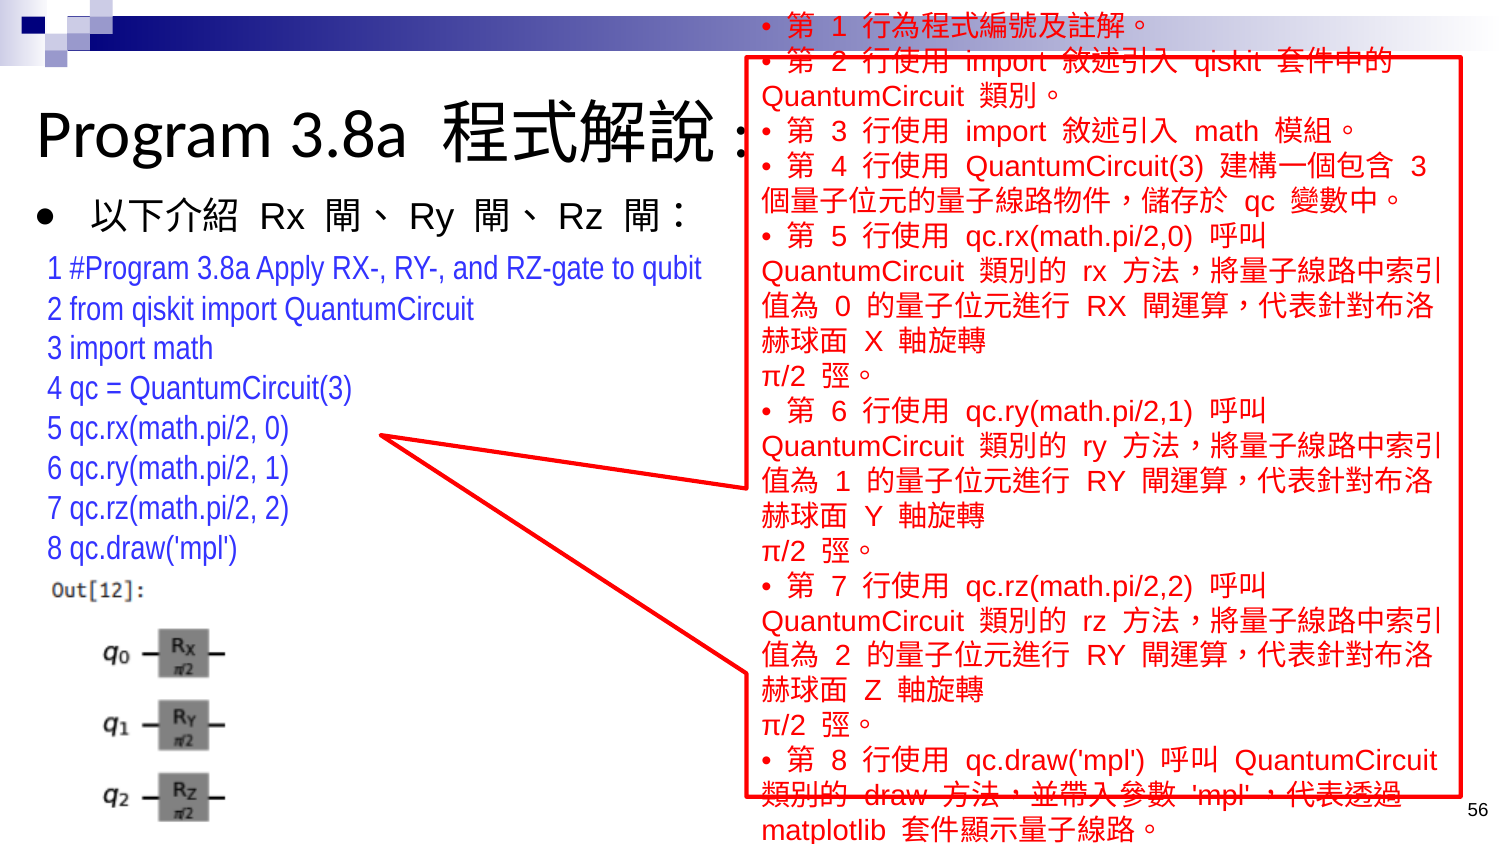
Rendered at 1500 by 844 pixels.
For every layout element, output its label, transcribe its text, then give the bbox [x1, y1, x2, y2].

text_box 以下介紹 Rx 閘、Ry 閘、Rz 閘： [0, 176, 744, 252]
text_box • 第 1 行為程式編號及註解。 • 第 2 行使用 import 敘述引入 qiskit 套件中的 QuantumCircuit 類別。 • 第 3 行使用 import 敘述引入 math 模組。 • 第 4 行使用 QuantumCircuit(3) 建構一個包含 3 個量子位元的量子線路物件，儲存於 qc 變數中。 • 第 5 行使用 qc.rx(math.pi/2,0) 呼叫 QuantumCircuit 類別的 rx 方法，將量子線路中索引值為 0 的量子位元進行 RX 閘運算，代表針對布洛赫球面 X 軸旋轉 π/2 弳。 • 第 6 行使用 qc.ry(math.pi/2,1) 呼叫 QuantumCircuit 類別的 ry 方法，將量子線路中索引值為 1 的量子位元進行 RY 閘運算，代表針對布洛赫球面 Y 軸旋轉 π/2 弳。 • 第 7 行使用 qc.rz(math.pi/2,2) 呼叫 QuantumCircuit 類別的 rz 方法，將量子線路中索引值為 2 的量子位元進行 RY 閘運算，代表針對布洛赫球面 Z 軸旋轉 π/2 弳。 • 第 8 行使用 qc.draw('mpl') 呼叫 QuantumCircuit 類別的 draw 方法，並帶入參數 'mpl'，代表透過 matplotlib 套件顯示量子線路。 [378, 55, 1463, 799]
picture [47, 574, 241, 844]
text_box 1 #Program 3.8a Apply RX-, RY-, and RZ-gate to qubit 2 from qiskit import QuantumCircuit 3 import math 4 qc = QuantumCircuit(3) 5 qc.rx(math.pi/2, 0) 6 qc.ry(math.pi/2, 1) 7 qc.rz(math.pi/2, 2) 8 qc.draw('mpl') [24, 239, 744, 574]
slide_number 56 [1149, 796, 1500, 827]
title Program 3.8a 程式解說: [25, 46, 1376, 176]
